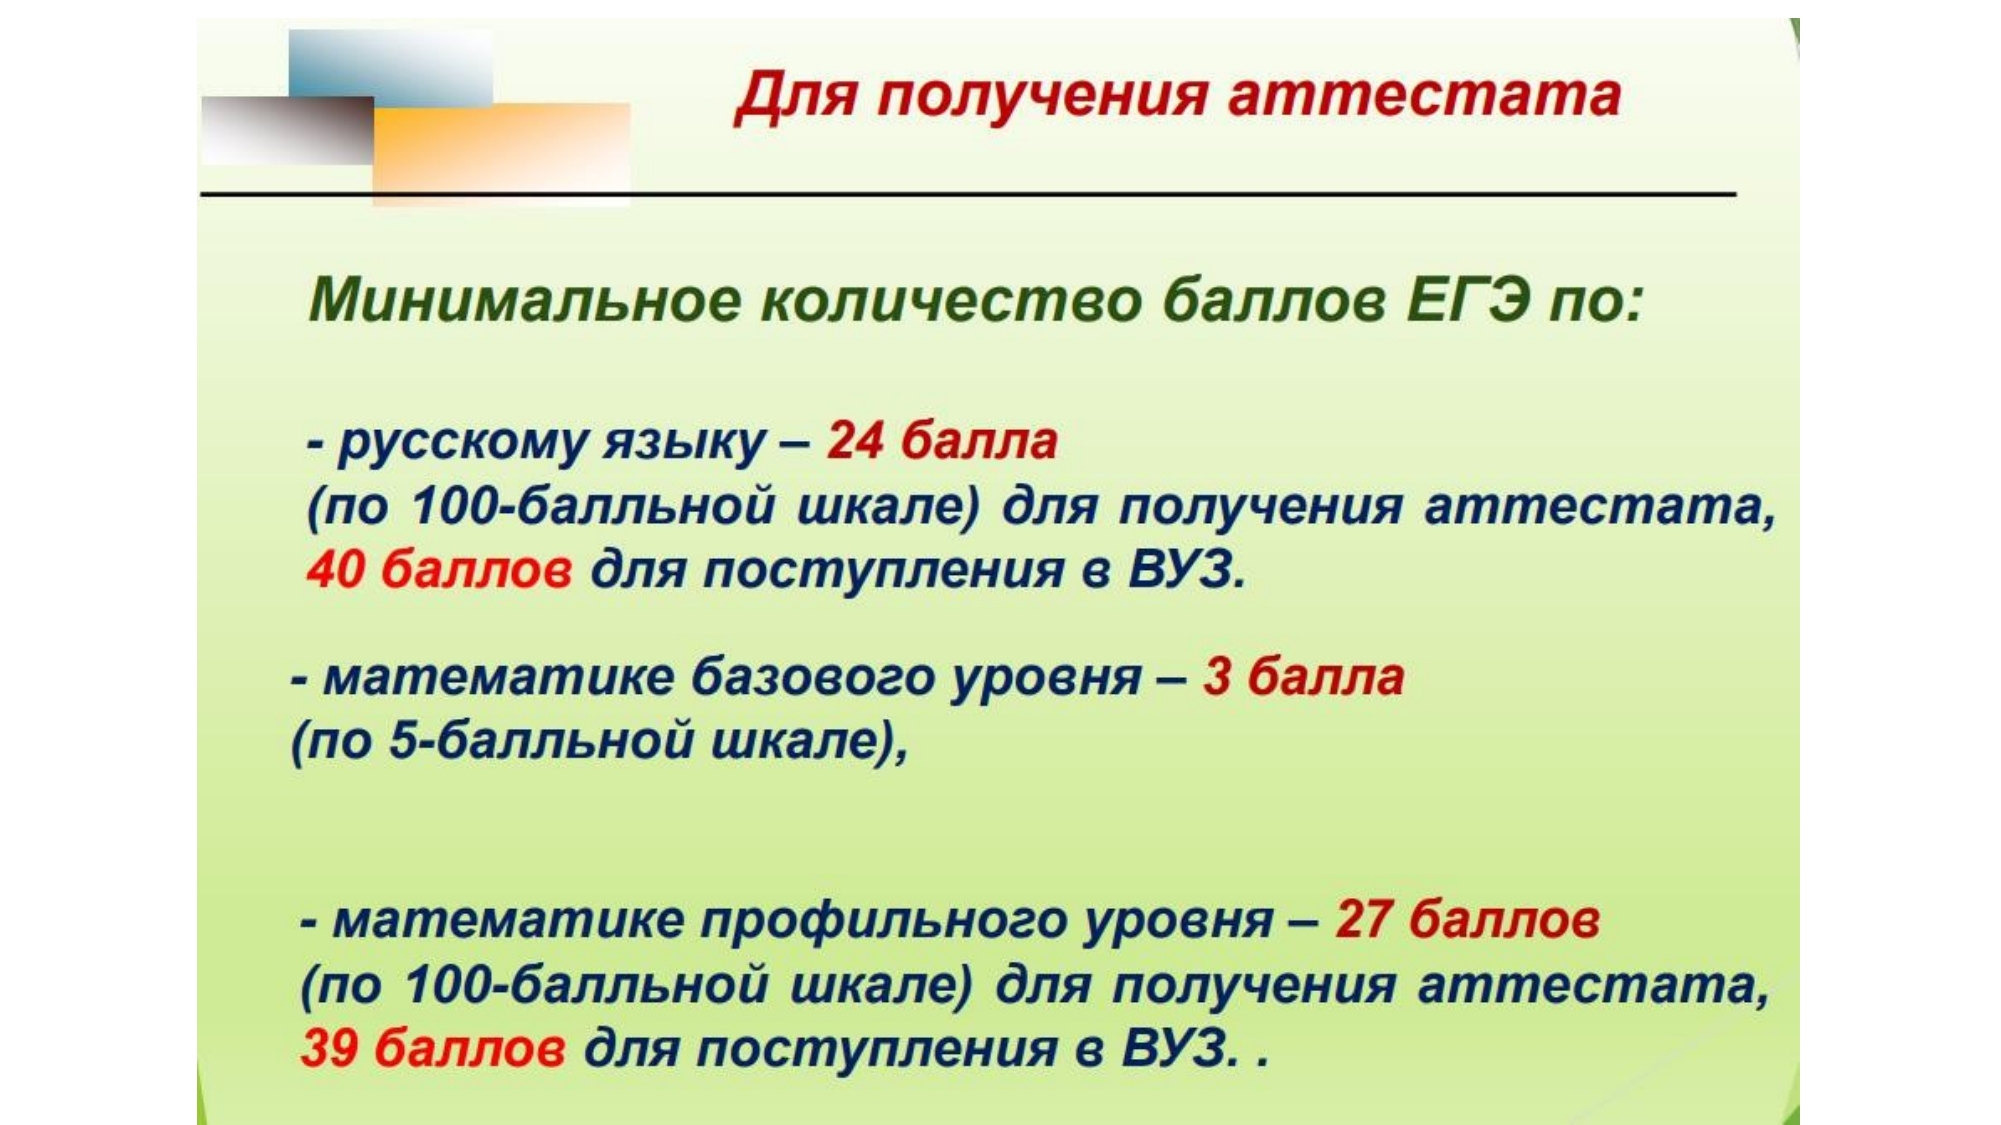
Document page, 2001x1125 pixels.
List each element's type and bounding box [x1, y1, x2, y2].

picture [197, 18, 1800, 1125]
